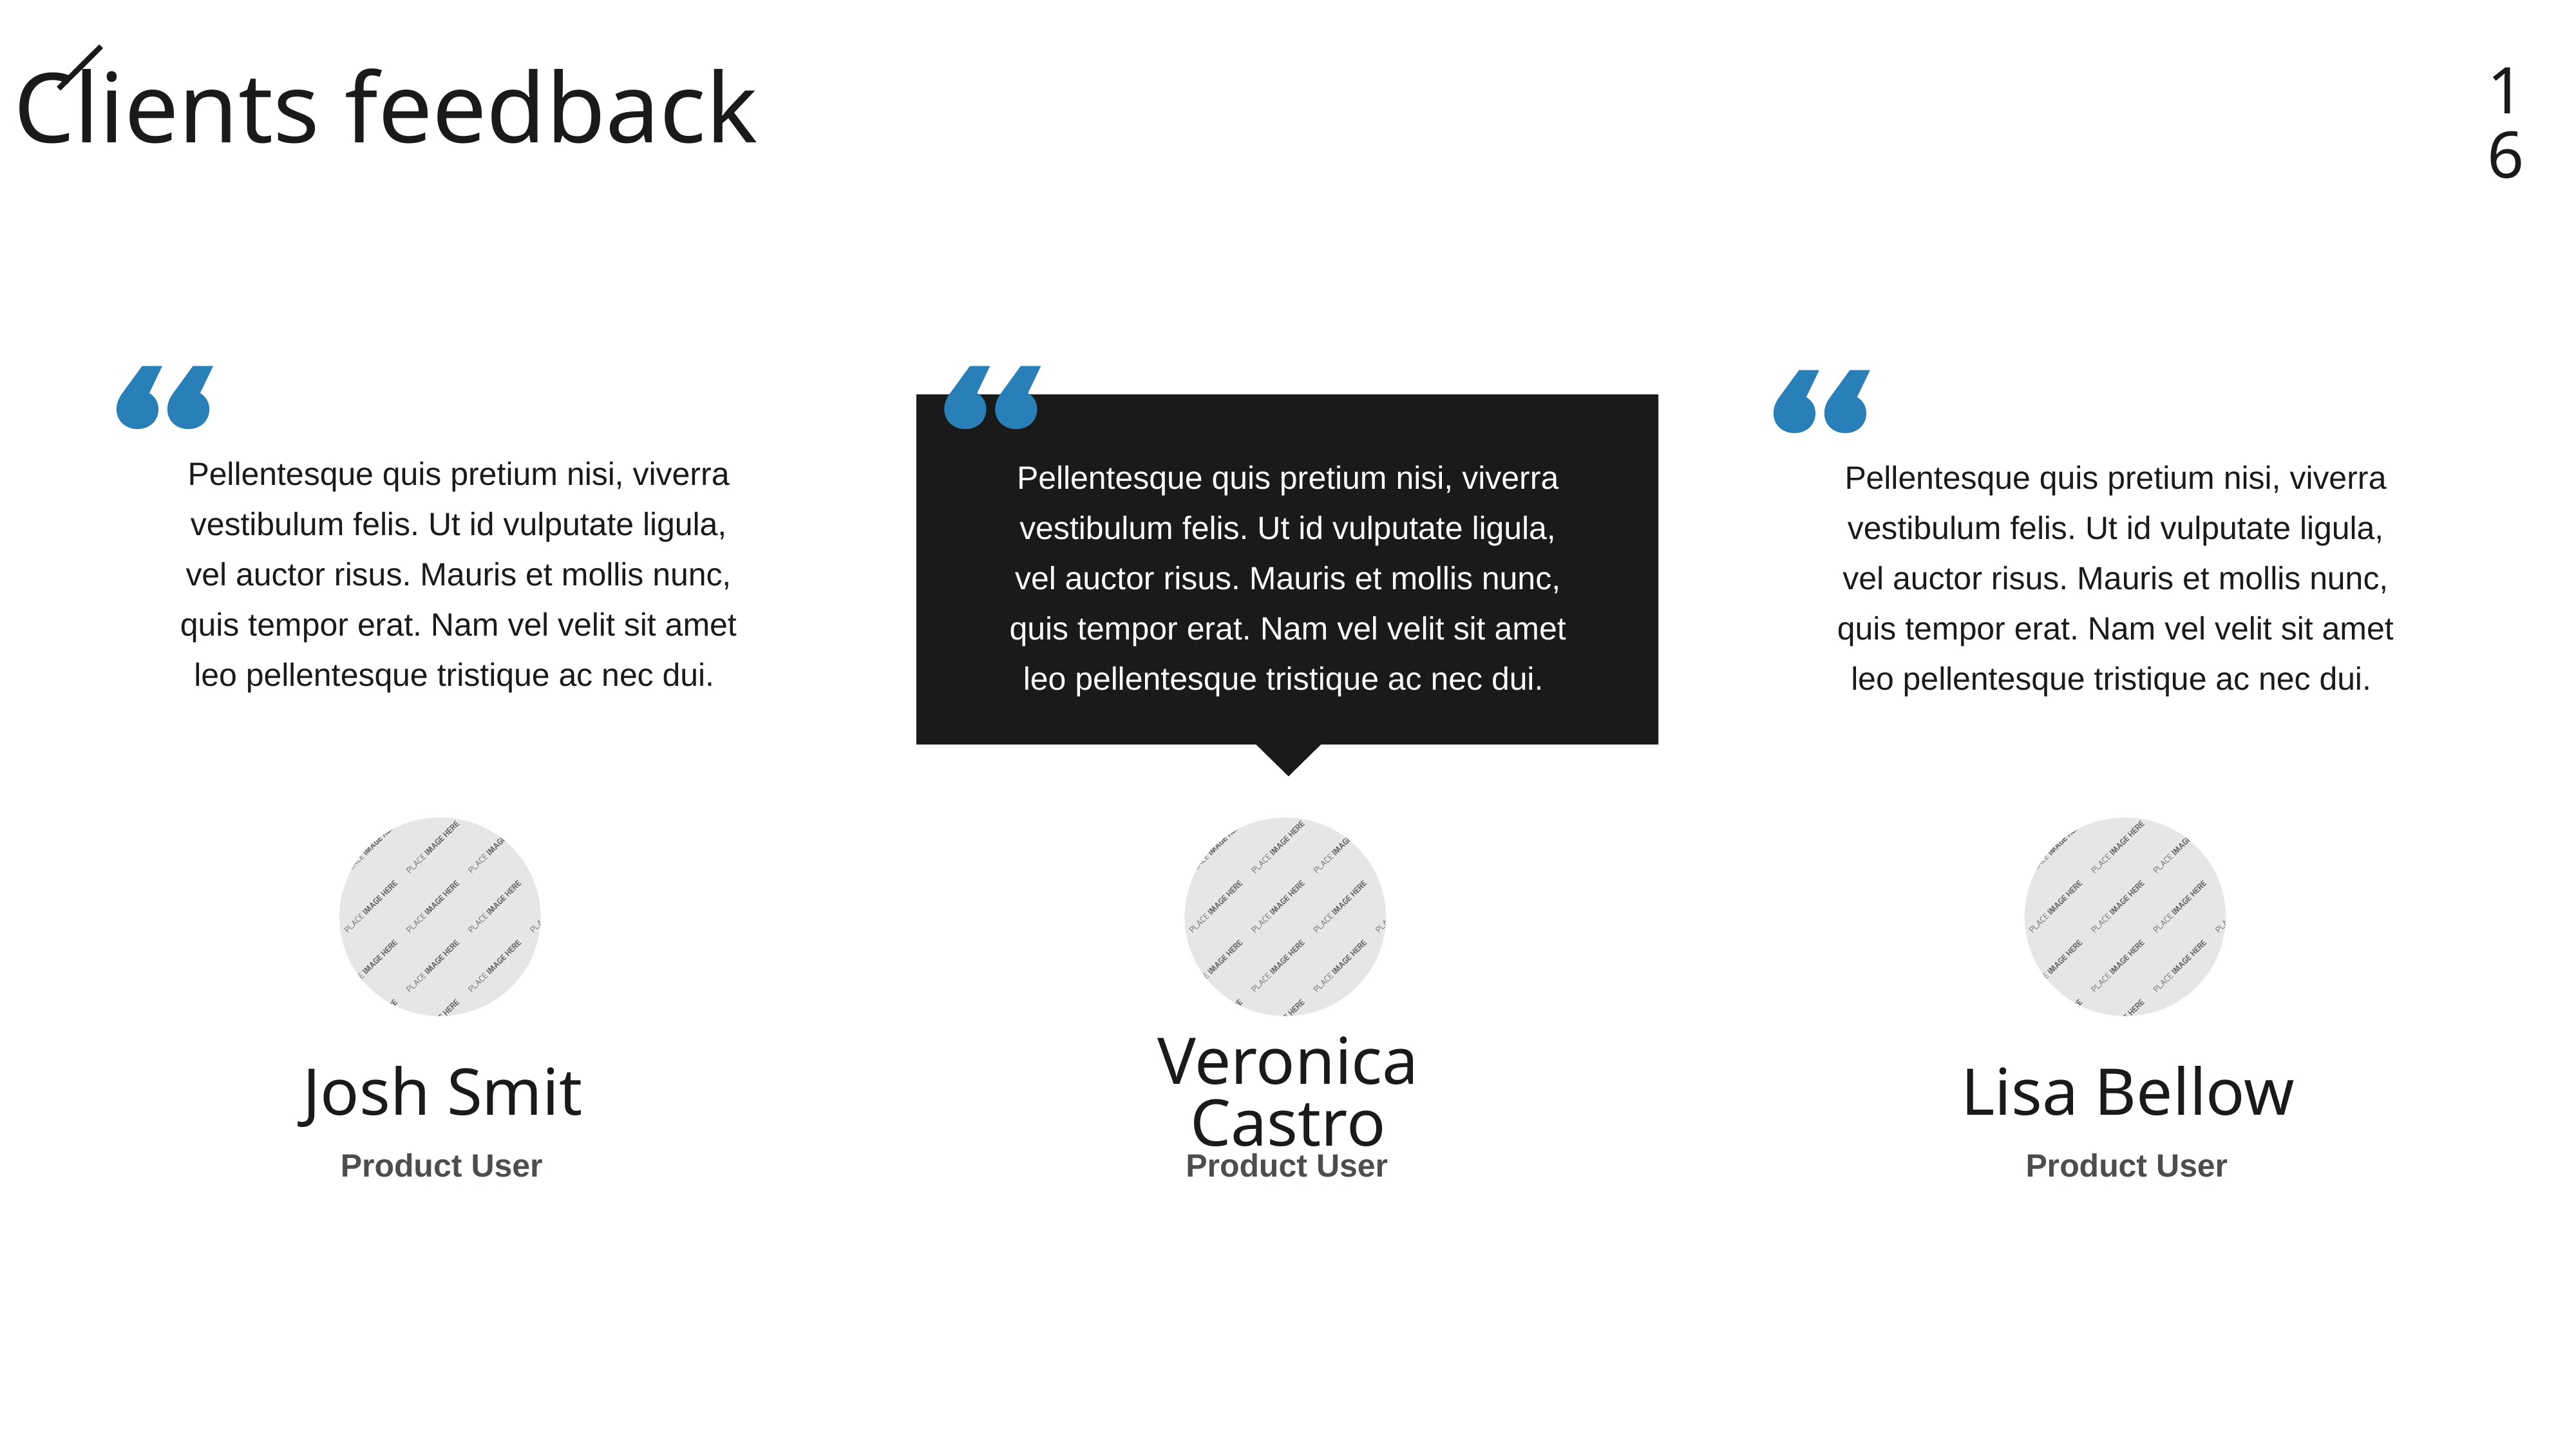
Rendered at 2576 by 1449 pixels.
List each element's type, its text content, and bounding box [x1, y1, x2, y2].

text_box [1184, 817, 1387, 1016]
text_box Pellentesque quis pretium nisi, viverra vestibulum felis. Ut id vulputate ligula, vel auctor risus. Mauris et mollis nunc, quis tempor erat. Nam vel velit sit amet leo pellentesque tristique ac nec dui. [1827, 445, 2405, 685]
text_box Product User [1143, 1141, 1431, 1195]
text_box Product User [1983, 1141, 2271, 1195]
text_box [167, 366, 213, 430]
text_box [944, 366, 990, 430]
text_box [995, 366, 1041, 430]
text_box Pellentesque quis pretium nisi, viverra vestibulum felis. Ut id vulputate ligula, vel auctor risus. Mauris et mollis nunc, quis tempor erat. Nam vel velit sit amet leo pellentesque tristique ac nec dui. [999, 445, 1577, 685]
text_box [339, 817, 541, 1016]
slide_number 16 [2477, 44, 2535, 122]
text_box Veronica Castro [1065, 1057, 1511, 1136]
text_box [1824, 370, 1870, 433]
text_box Clients feedback [14, 46, 758, 162]
text_box Lisa Bellow [1905, 1057, 2351, 1136]
text_box Josh Smit [220, 1057, 666, 1136]
text_box [116, 366, 162, 430]
text_box [1773, 370, 1819, 433]
text_box Product User [298, 1141, 585, 1195]
text_box [2024, 817, 2226, 1016]
text_box [916, 394, 1659, 777]
text_box Pellentesque quis pretium nisi, viverra vestibulum felis. Ut id vulputate ligula, vel auctor risus. Mauris et mollis nunc, quis tempor erat. Nam vel velit sit amet leo pellentesque tristique ac nec dui. [170, 441, 748, 681]
